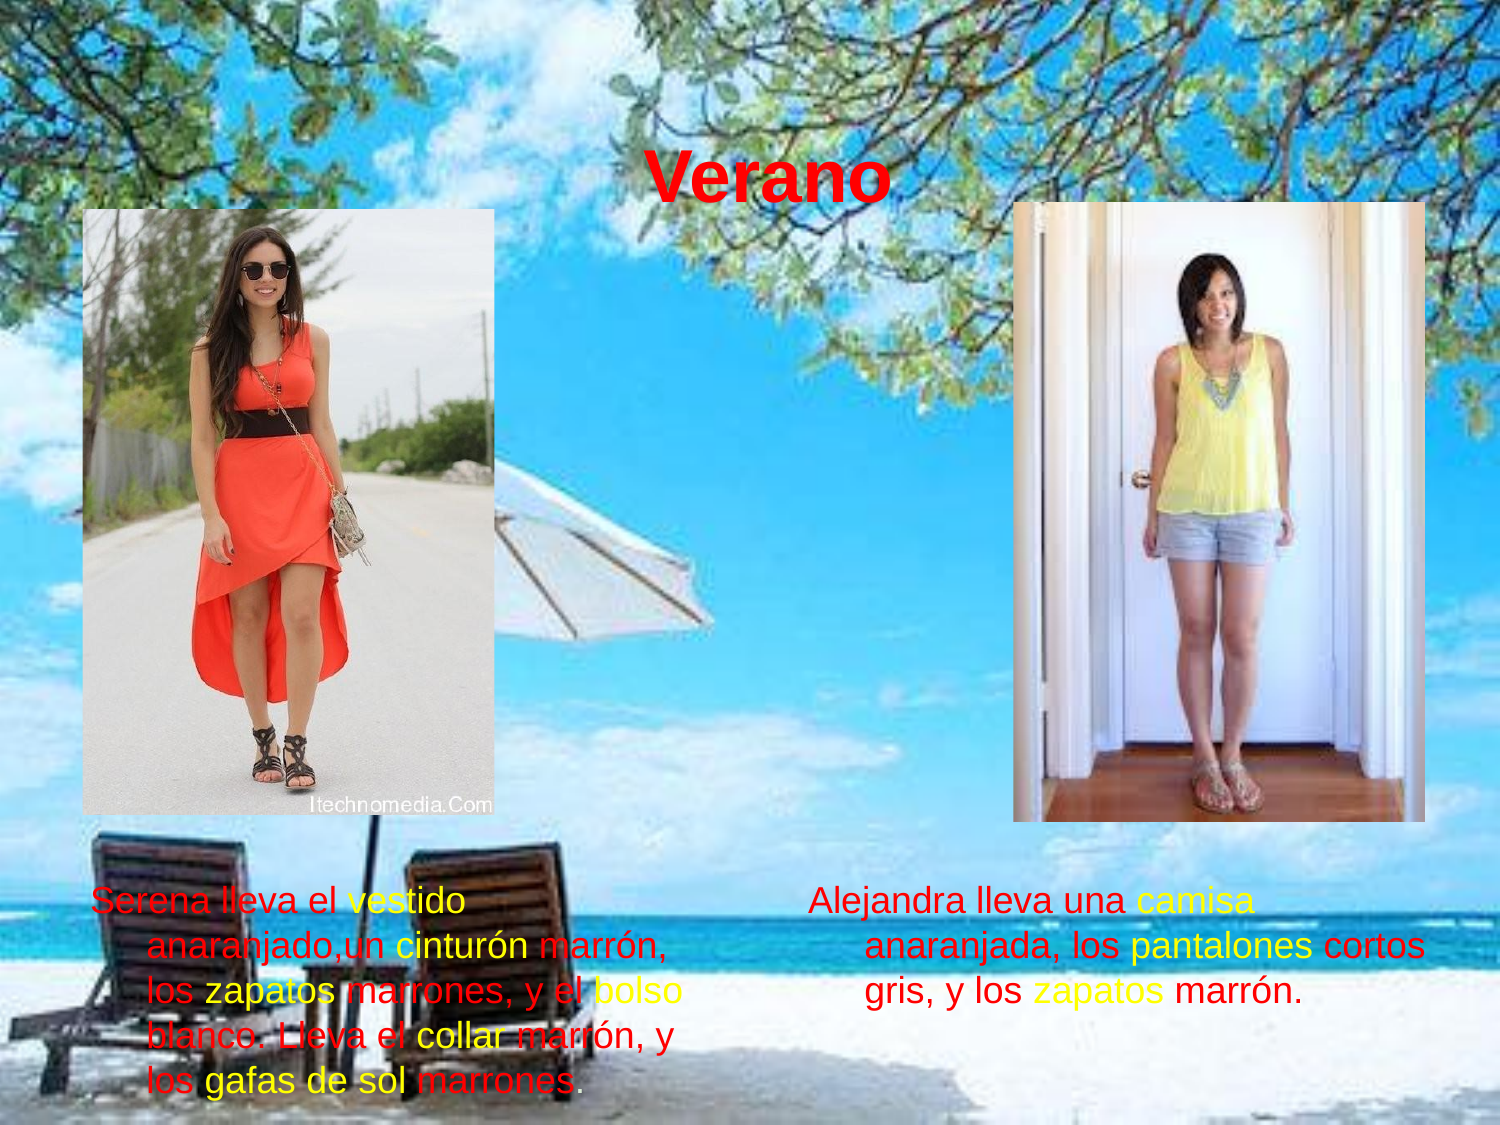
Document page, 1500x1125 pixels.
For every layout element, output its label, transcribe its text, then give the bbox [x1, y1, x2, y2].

title Verano [75, 14, 1425, 233]
text_box [1013, 202, 1425, 822]
text_box [82, 209, 495, 815]
picture [0, 0, 1500, 1125]
list Serena lleva el vestido anaranjado,un cinturón marrón, los zapatos marrones, y el bolso blanco. Lleva el collar marrón, y los gafas de sol marrones. [75, 860, 731, 1125]
list Alejandra lleva una camisa anaranjada, los pantalones cortos gris, y los zapatos marrón. [793, 860, 1449, 1125]
